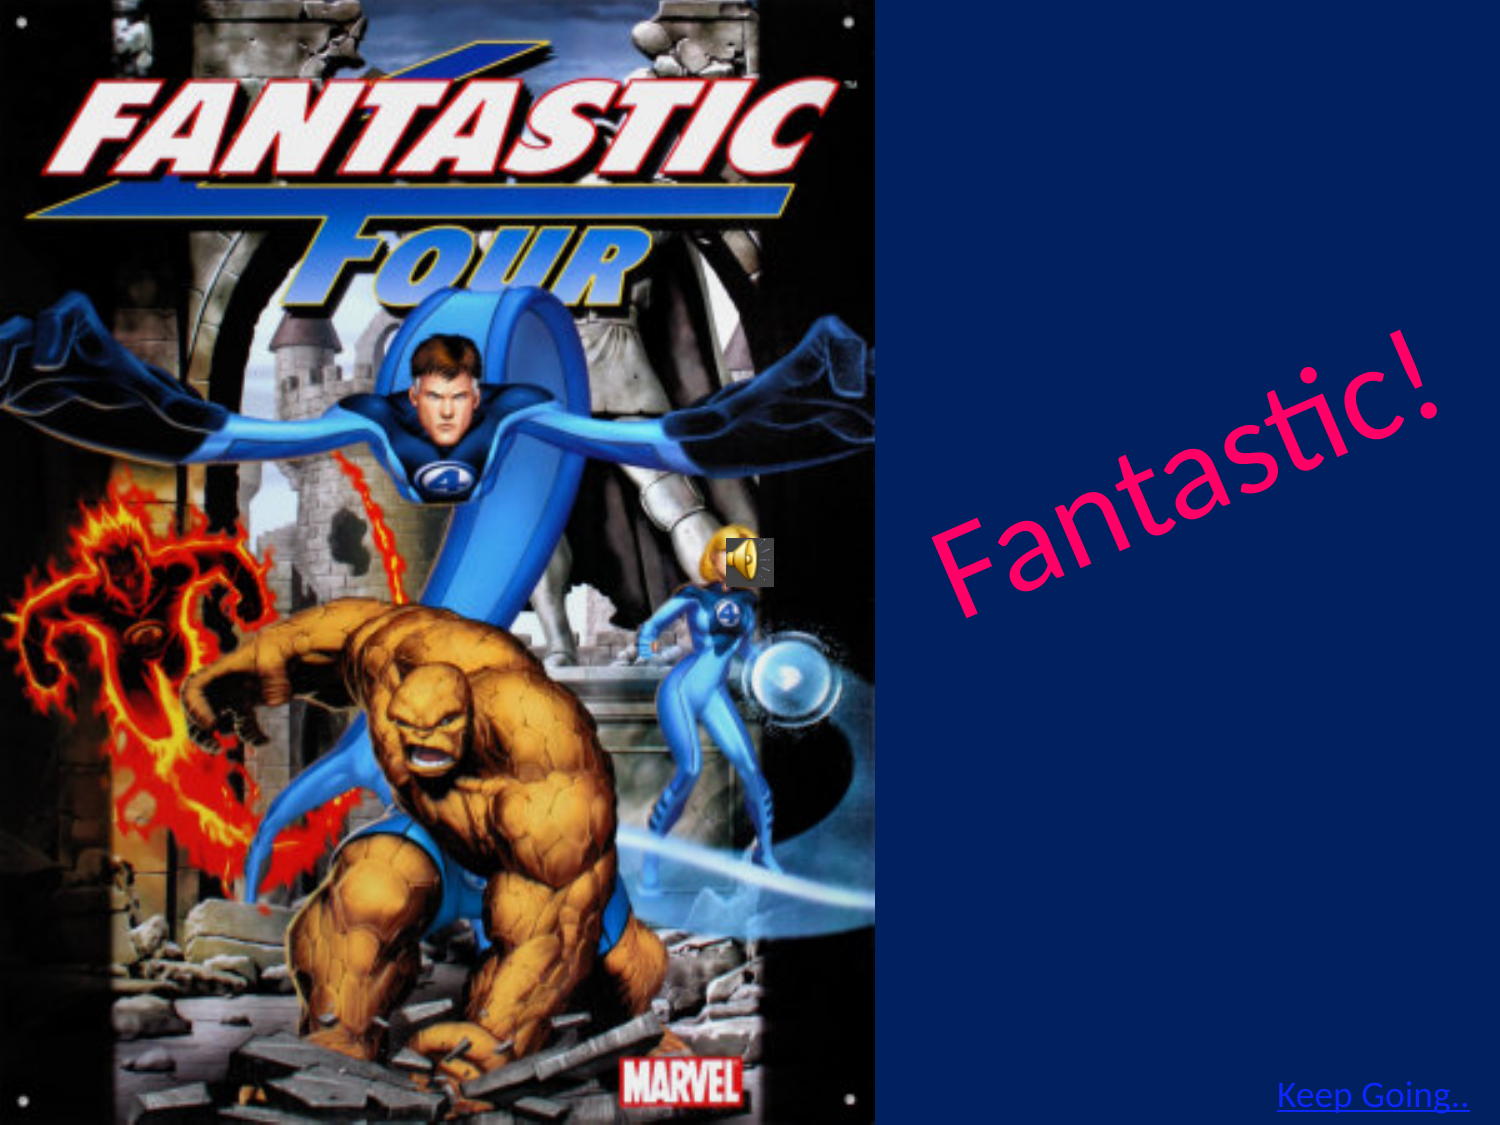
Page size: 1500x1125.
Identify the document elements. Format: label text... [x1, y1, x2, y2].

text_box Keep Going.. [1262, 1062, 1500, 1123]
title Fantastic! [879, 175, 1500, 755]
picture [724, 537, 776, 588]
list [0, 0, 876, 1125]
